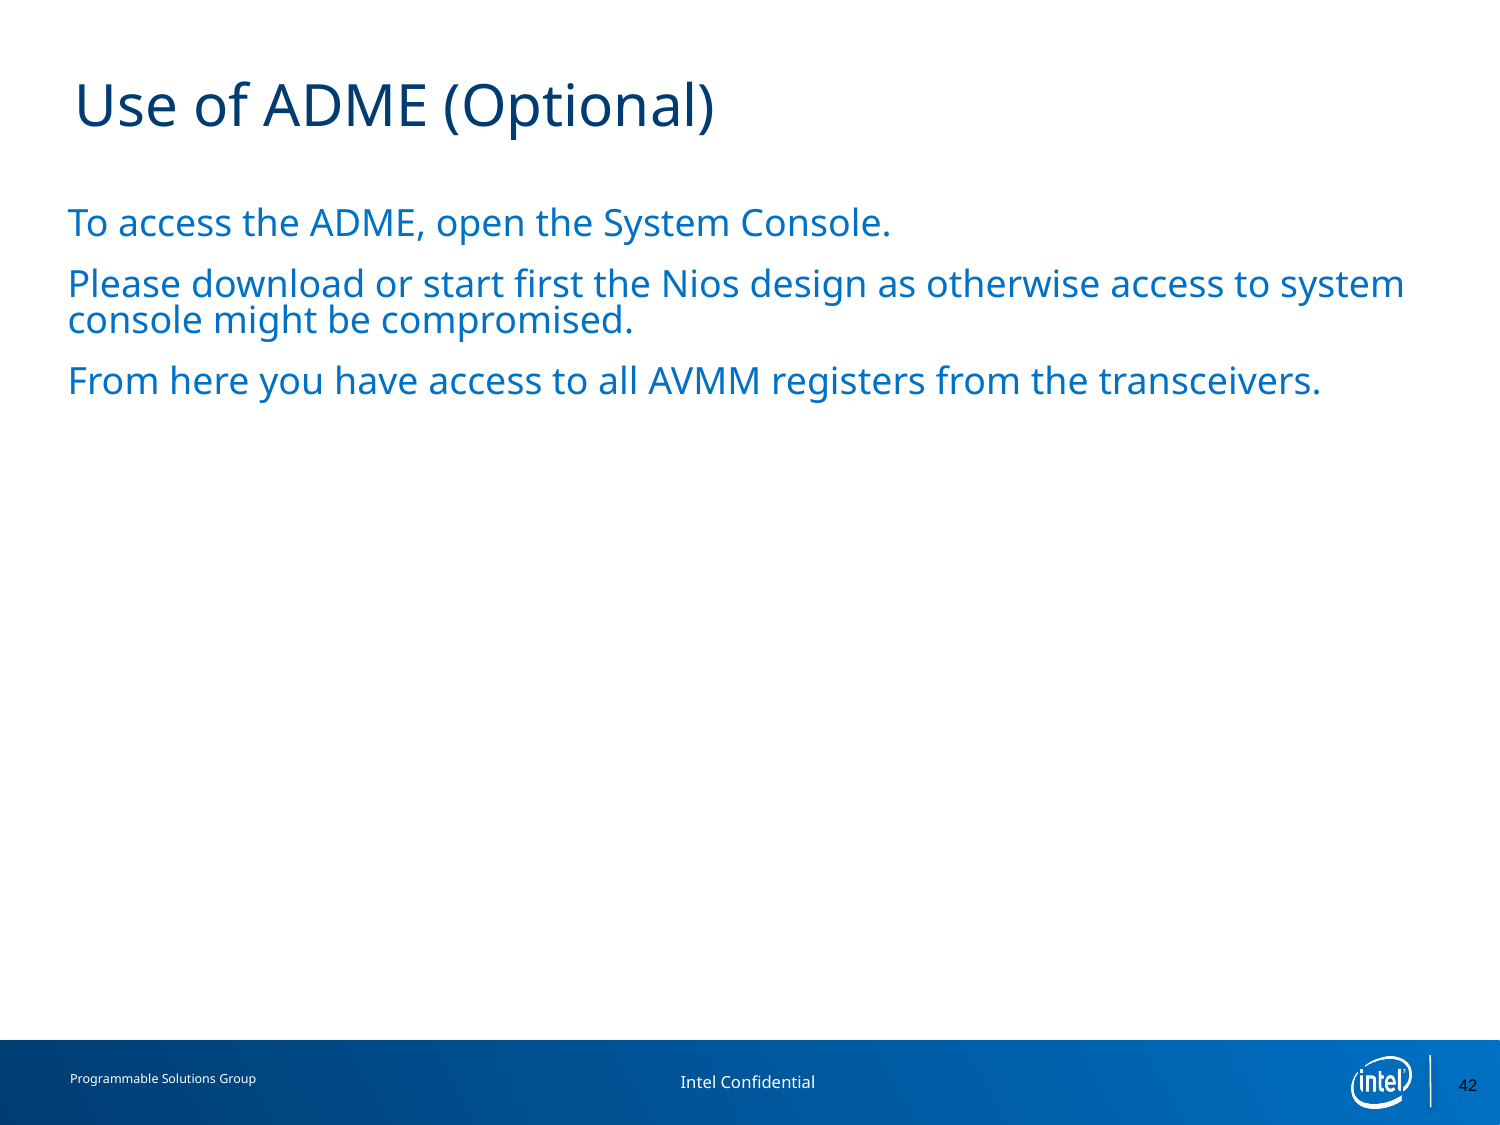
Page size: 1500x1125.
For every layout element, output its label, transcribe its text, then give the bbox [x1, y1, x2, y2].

slide_number 42 [1127, 1055, 1478, 1116]
title Use of ADME (Optional) [74, 67, 1425, 208]
list To access the ADME, open the System Console. Please download or start first the Nios design as otherwise access to system console might be compromised. From here you have access to all AVMM registers from the transceivers. [67, 208, 1463, 1033]
